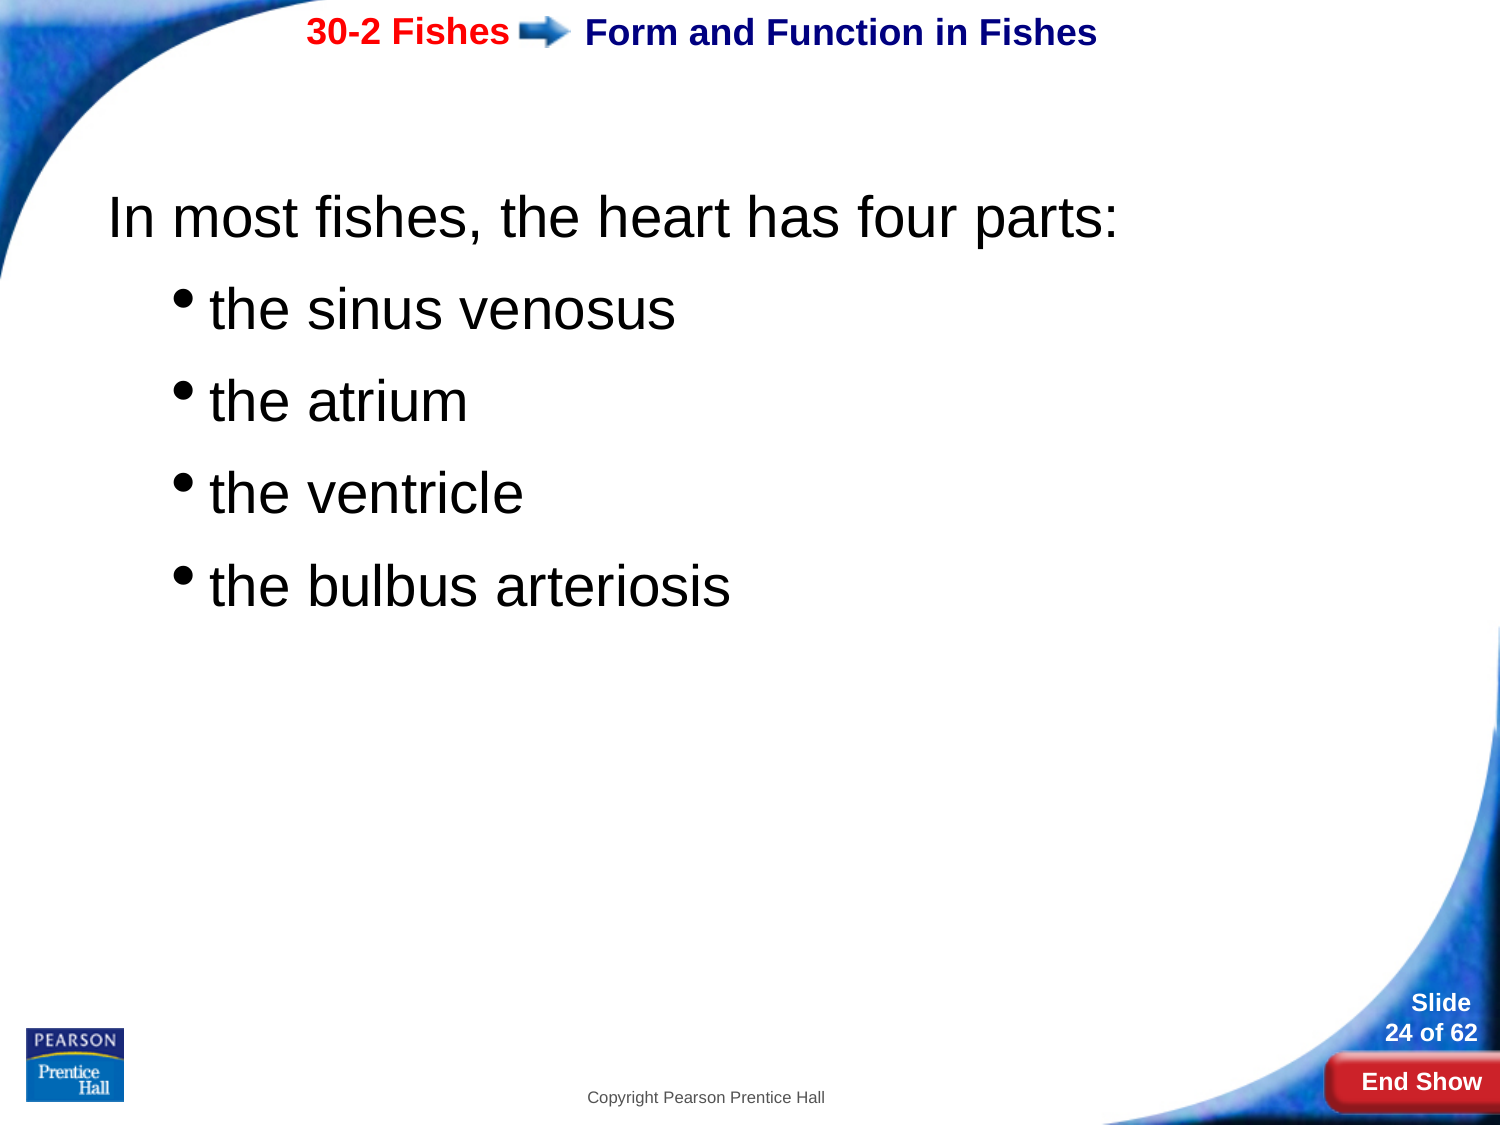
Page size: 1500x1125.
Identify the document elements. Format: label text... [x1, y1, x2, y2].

title Form and Function in Fishes [569, 0, 1239, 76]
picture [0, 0, 1500, 1125]
list In most fishes, the heart has four parts: the sinus venosus the atrium the ventricle the bulbus arteriosis [44, 179, 1448, 1125]
picture [1452, 1079, 1458, 1088]
